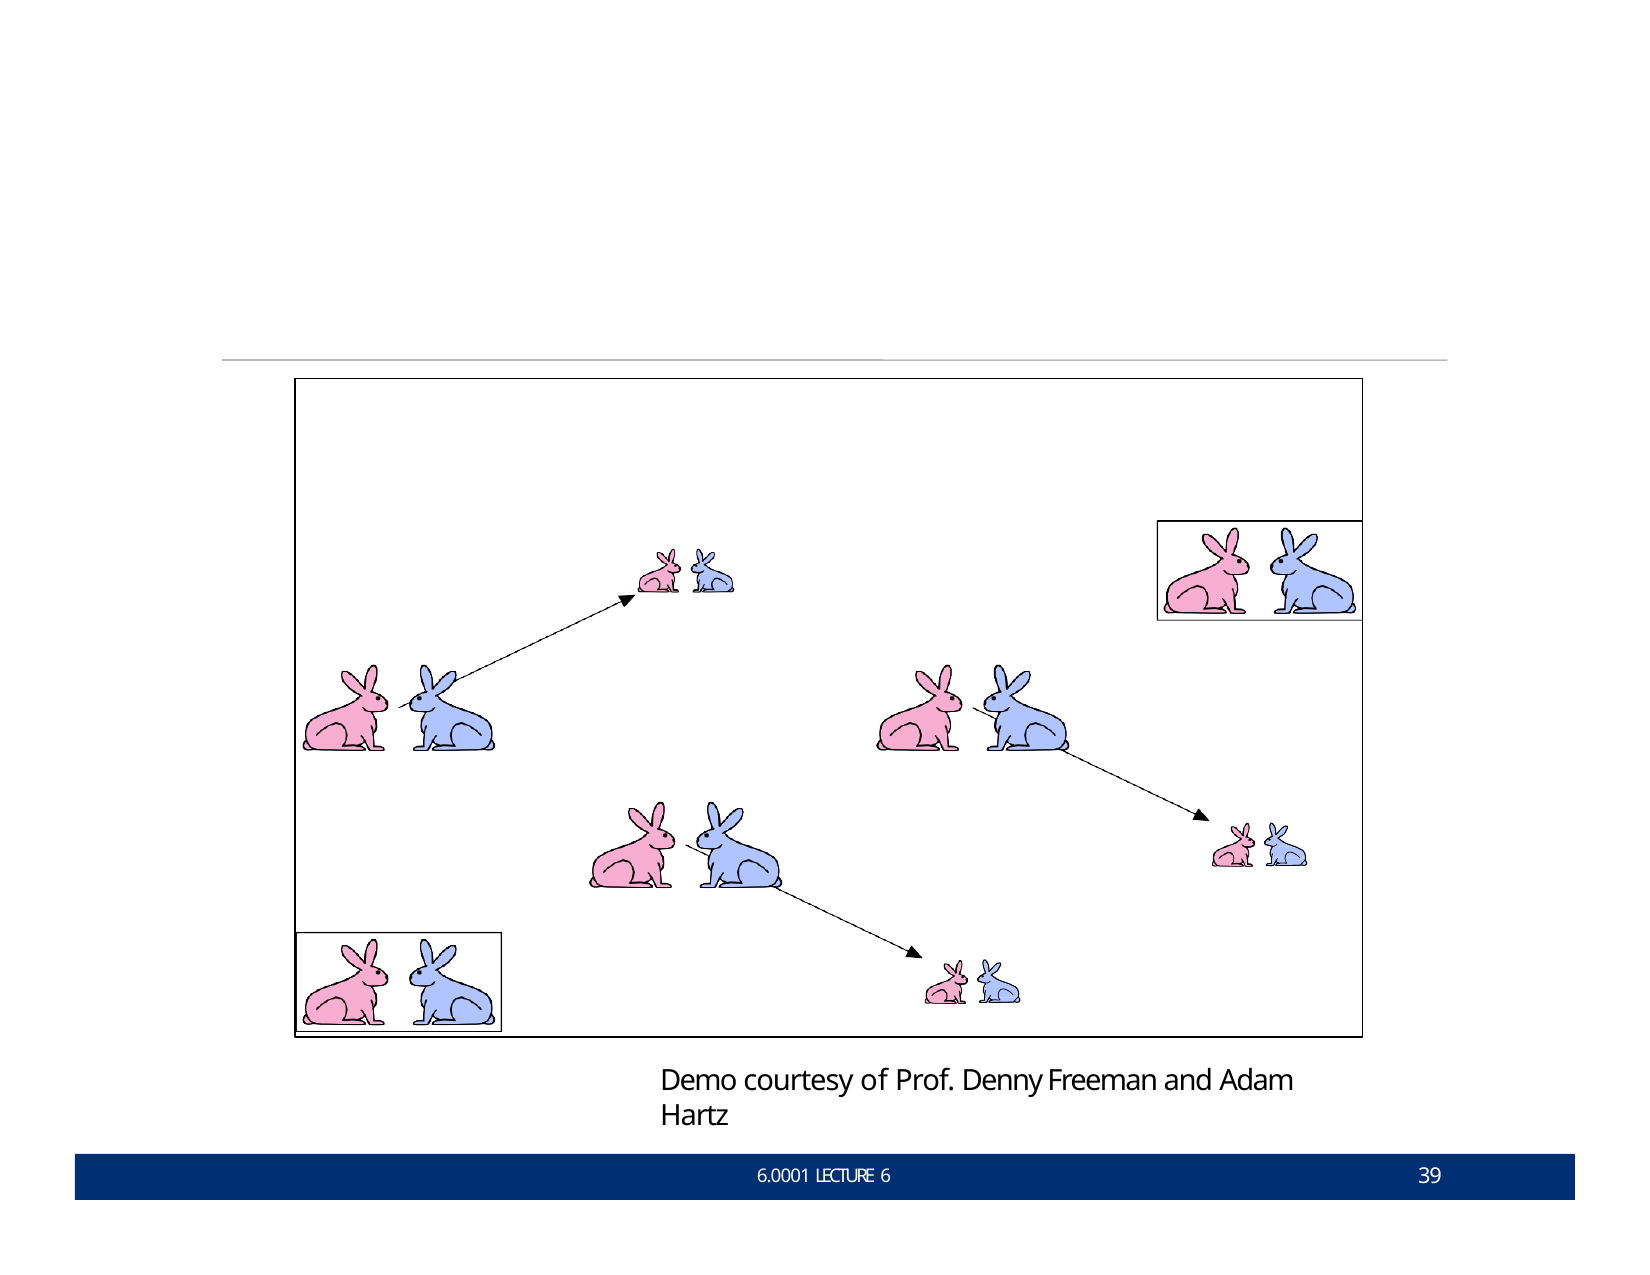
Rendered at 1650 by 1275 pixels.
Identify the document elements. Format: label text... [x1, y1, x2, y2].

text_box [977, 973, 991, 984]
text_box [295, 520, 1363, 1032]
text_box [989, 962, 1001, 976]
slide_number 39 [1414, 1150, 1445, 1275]
text_box [1266, 853, 1278, 866]
text_box [988, 975, 1019, 1003]
text_box [1264, 836, 1278, 847]
text_box [983, 960, 990, 973]
text_box Demo courtesy of Prof. Denny Freeman and Adam Hartz [658, 1058, 1329, 1131]
text_box [1276, 826, 1288, 839]
text_box [986, 973, 1004, 999]
text_box [979, 990, 991, 1003]
text_box [1275, 838, 1306, 866]
text_box [294, 378, 1363, 1038]
text_box [1269, 823, 1276, 837]
text_box [1273, 836, 1292, 863]
footer 6.0001 LECTURE 6 [754, 1162, 897, 1275]
